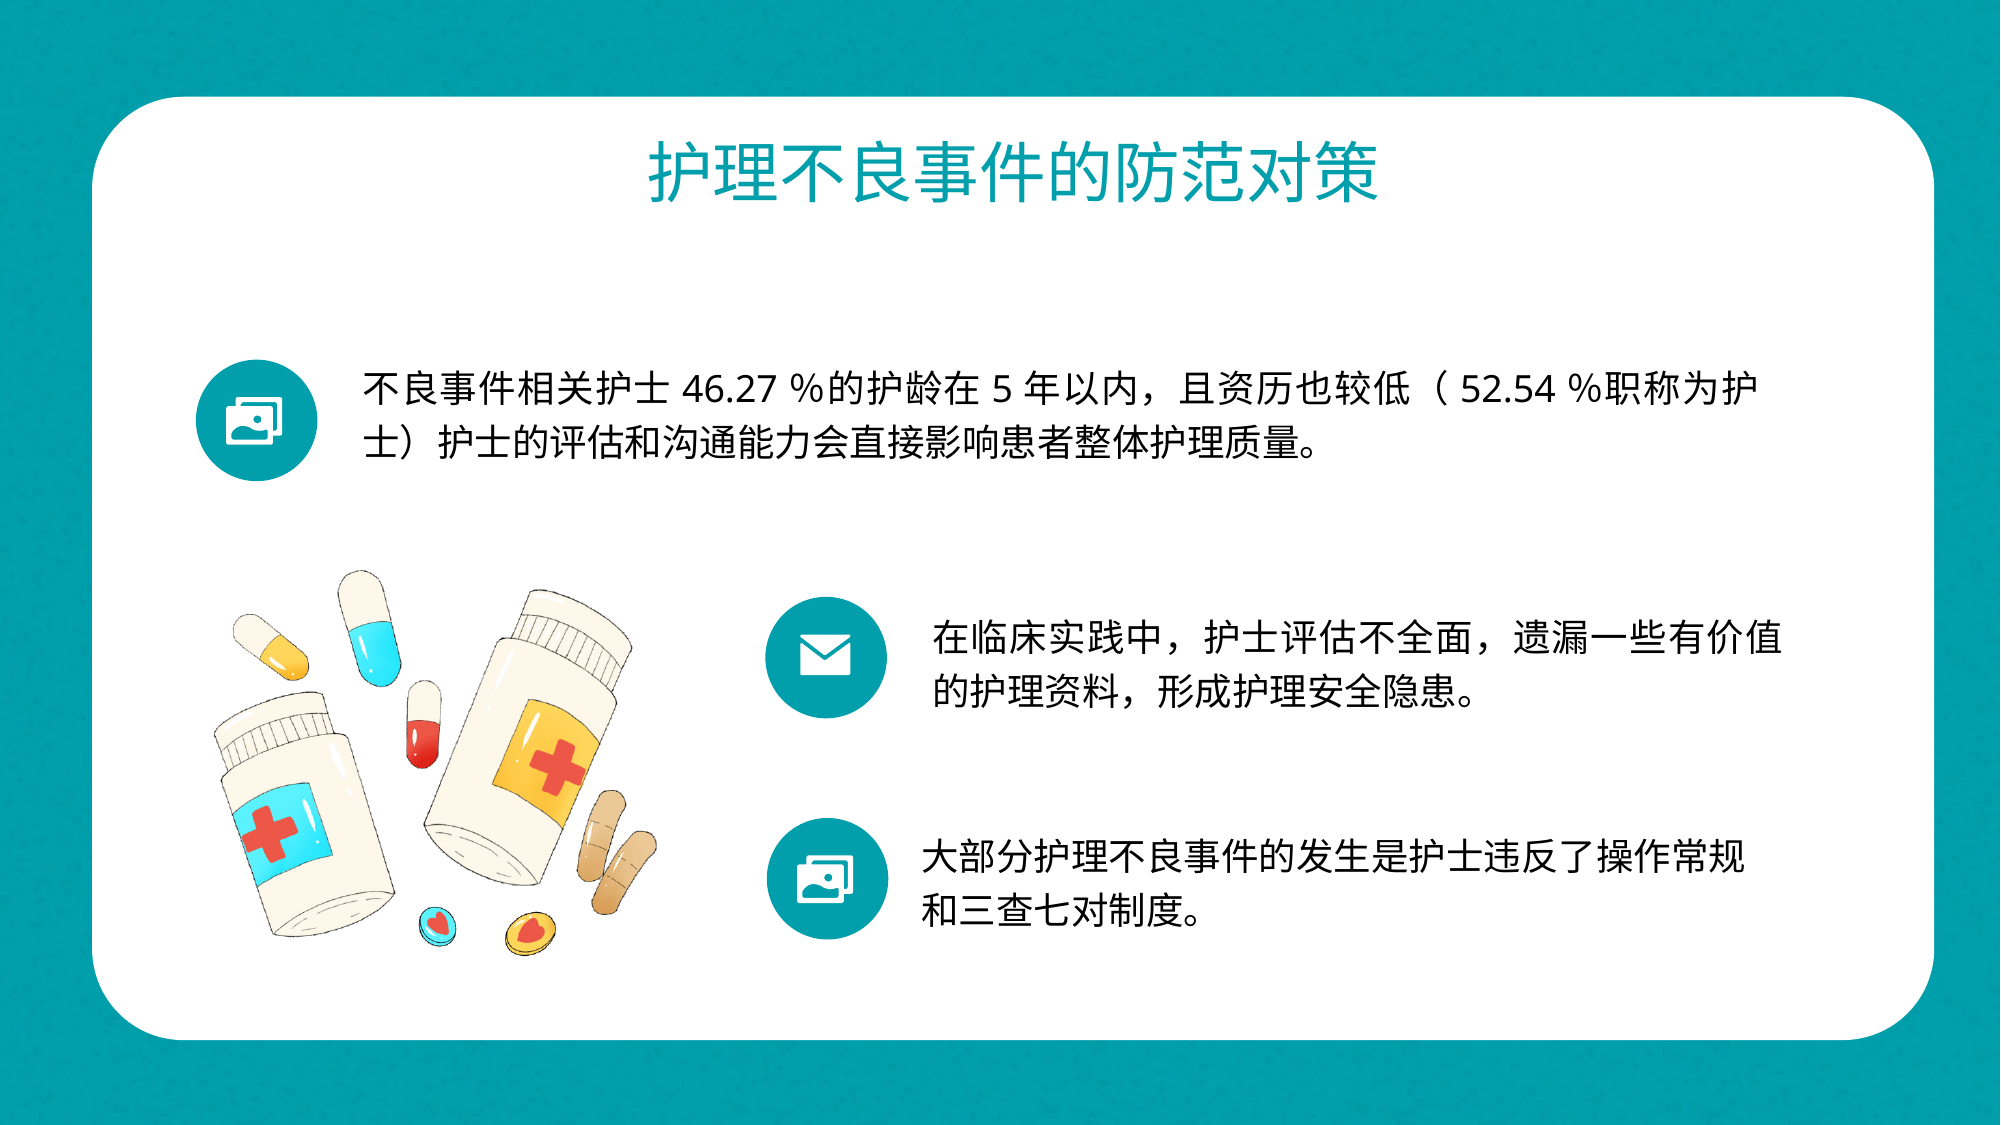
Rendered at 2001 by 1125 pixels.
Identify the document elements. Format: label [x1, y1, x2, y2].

picture [0, 0, 2000, 1125]
text_box [800, 634, 851, 675]
